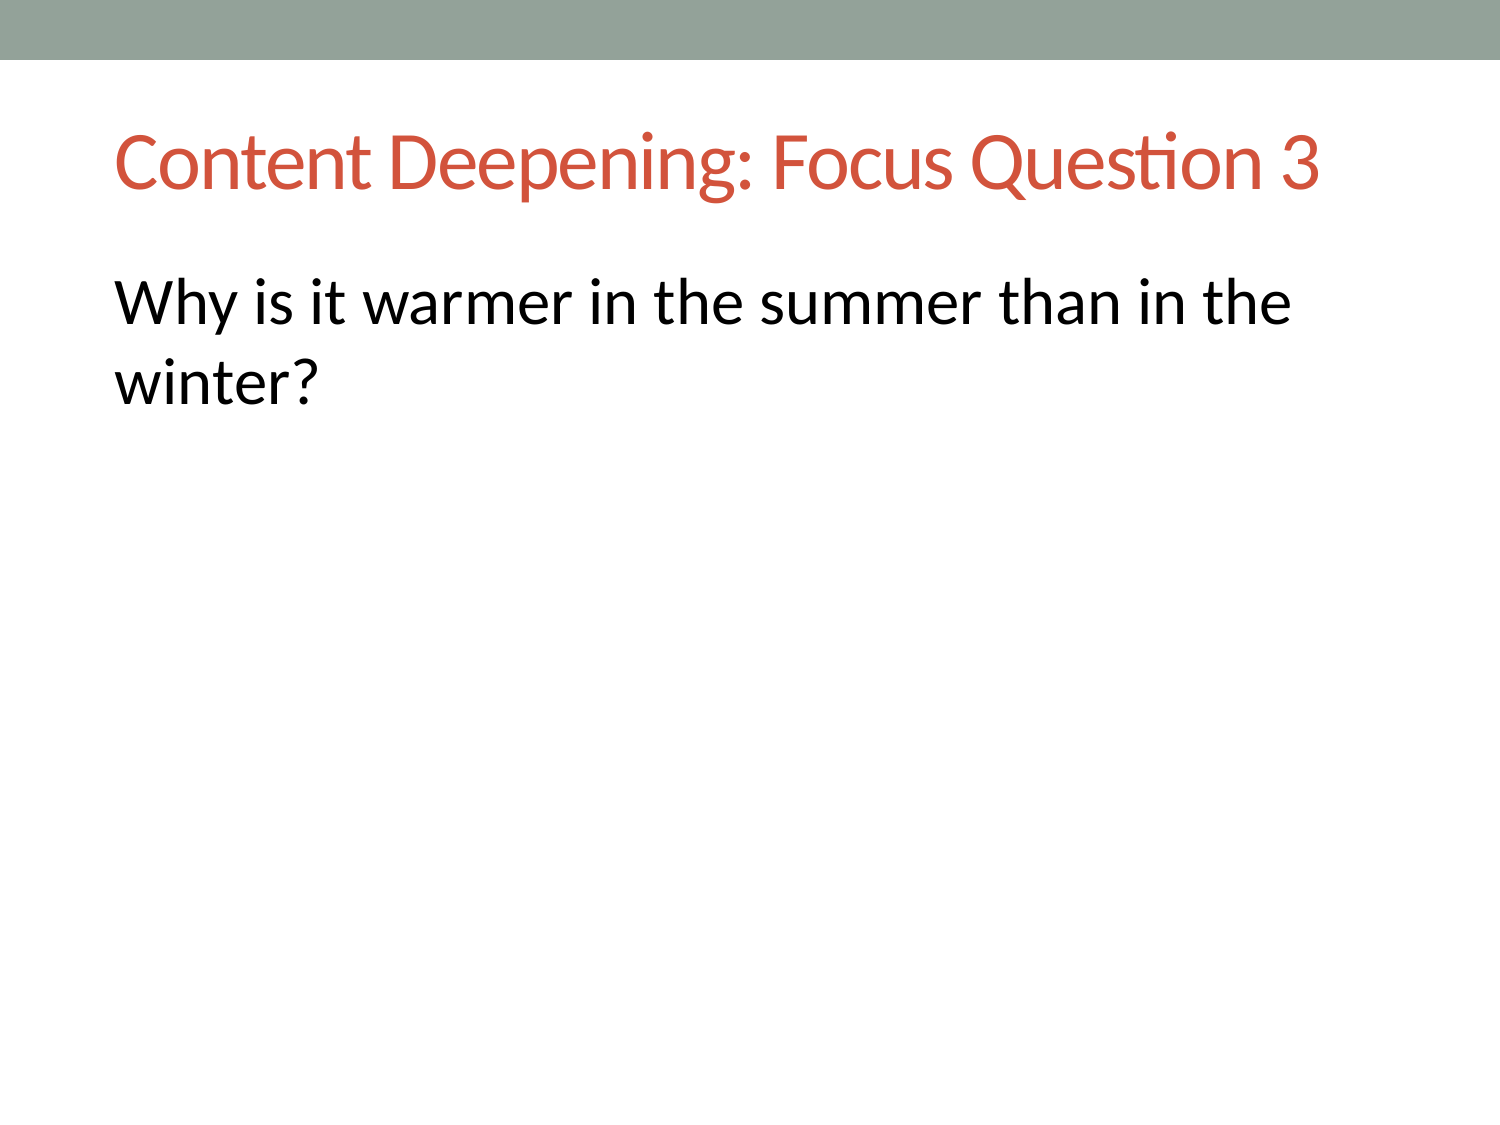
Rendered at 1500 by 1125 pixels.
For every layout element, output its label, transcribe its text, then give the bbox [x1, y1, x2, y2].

title Content Deepening: Focus Question 3 [99, 75, 1425, 238]
list Why is it warmer in the summer than in the winter? [99, 249, 1425, 988]
